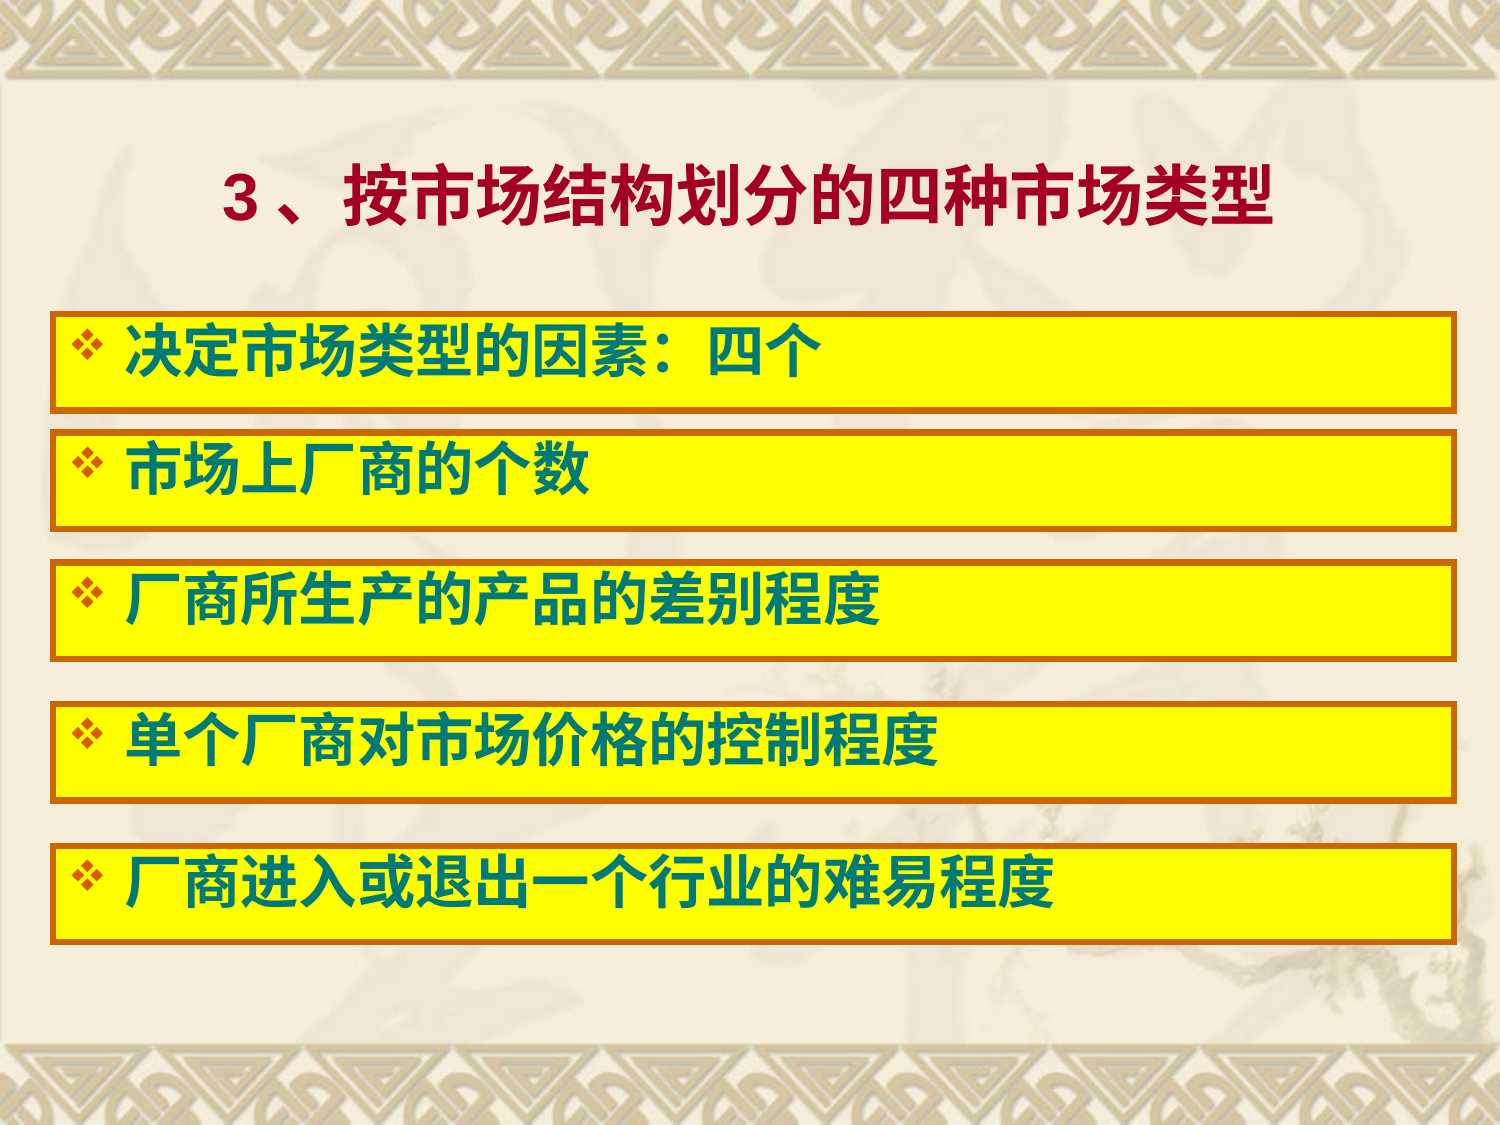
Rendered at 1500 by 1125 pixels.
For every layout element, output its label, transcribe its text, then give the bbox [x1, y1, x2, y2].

picture [0, 0, 1500, 1125]
text_box 决定市场类型的因素：四个 [53, 314, 1455, 411]
title 3、按市场结构划分的四种市场类型 [49, 99, 1451, 288]
list 市场上厂商的个数 [53, 432, 1455, 529]
text_box 单个厂商对市场价格的控制程度 [53, 704, 1455, 801]
text_box 厂商所生产的产品的差别程度 [53, 562, 1455, 659]
text_box 厂商进入或退出一个行业的难易程度 [53, 846, 1455, 943]
